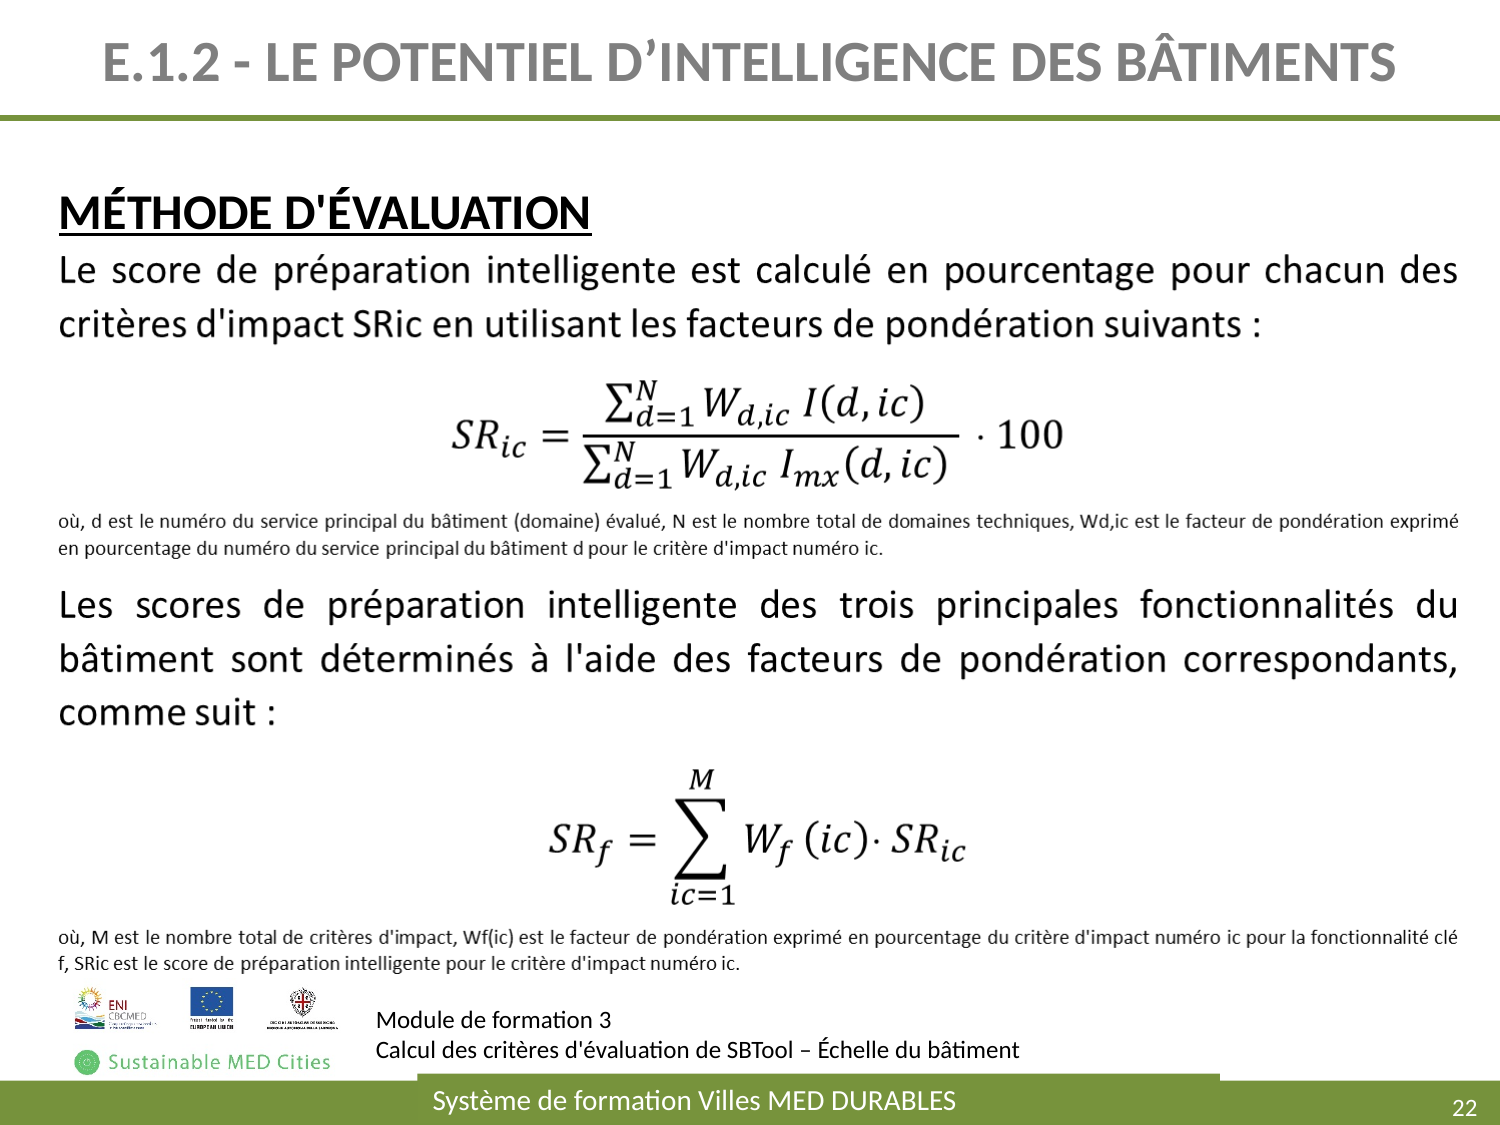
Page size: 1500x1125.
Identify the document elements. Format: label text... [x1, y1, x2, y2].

slide_number 22 [1142, 1076, 1493, 1125]
picture [62, 991, 356, 1080]
title E.1.2 - LE POTENTIEL D’INTELLIGENCE DES BÂTIMENTS [0, 0, 1500, 117]
text_box MÉTHODE D'ÉVALUATION [43, 171, 1106, 236]
text_box [43, 236, 1473, 991]
text_box Module de formation 3 Calcul des critères d'évaluation de SBTool – Échelle du bâtiment [360, 996, 1301, 1072]
text_box Système de formation Villes MED DURABLES [417, 1073, 1220, 1124]
